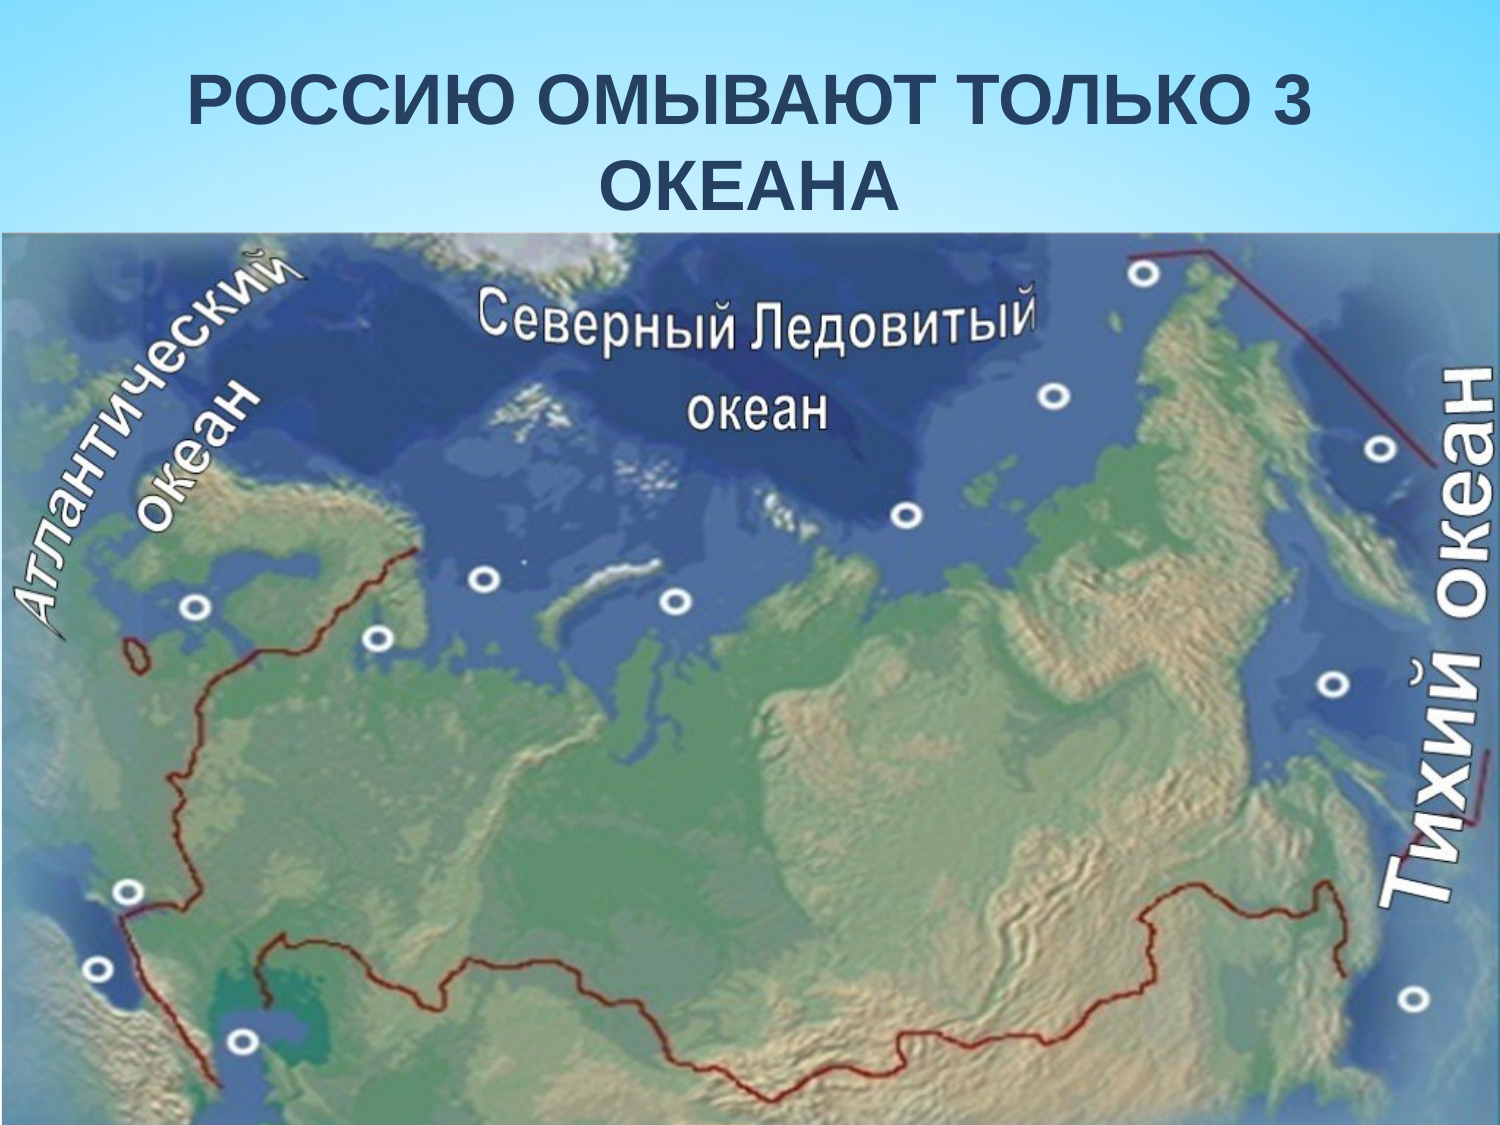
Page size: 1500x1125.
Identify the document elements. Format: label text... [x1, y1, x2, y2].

title РОССИЮ ОМЫВАЮТ ТОЛЬКО 3 ОКЕАНА [75, 45, 1425, 231]
picture [0, 0, 1500, 1125]
